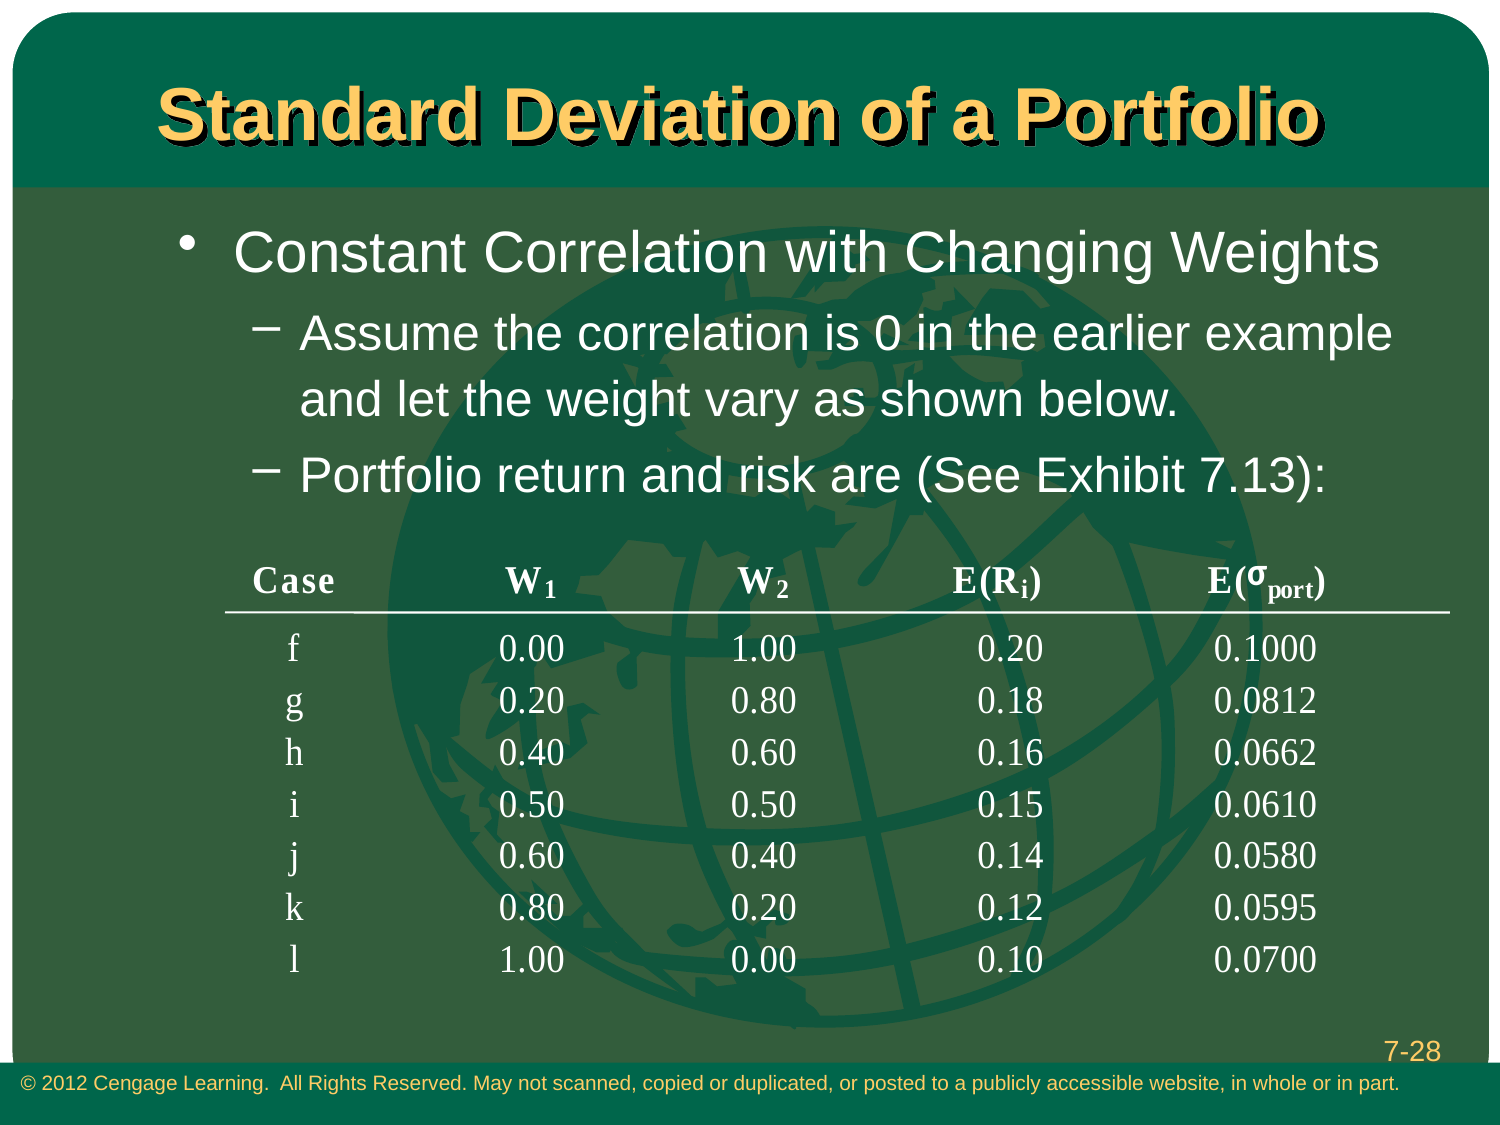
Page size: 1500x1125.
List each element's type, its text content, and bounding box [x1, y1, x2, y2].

slide_number 7-28 [1325, 1025, 1500, 1062]
title Standard Deviation of a Portfolio [75, 32, 1425, 188]
list Constant Correlation with Changing Weights Assume the correlation is 0 in the earlier example and let the weight vary as shown below. Portfolio return and risk are (See Exhibit 7.13): [162, 200, 1438, 1000]
footer © 2012 Cengage Learning. All Rights Reserved. May not scanned, copied or duplicated, or posted to a publicly accessible website, in whole or in part. [0, 1062, 1500, 1125]
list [224, 549, 1461, 984]
